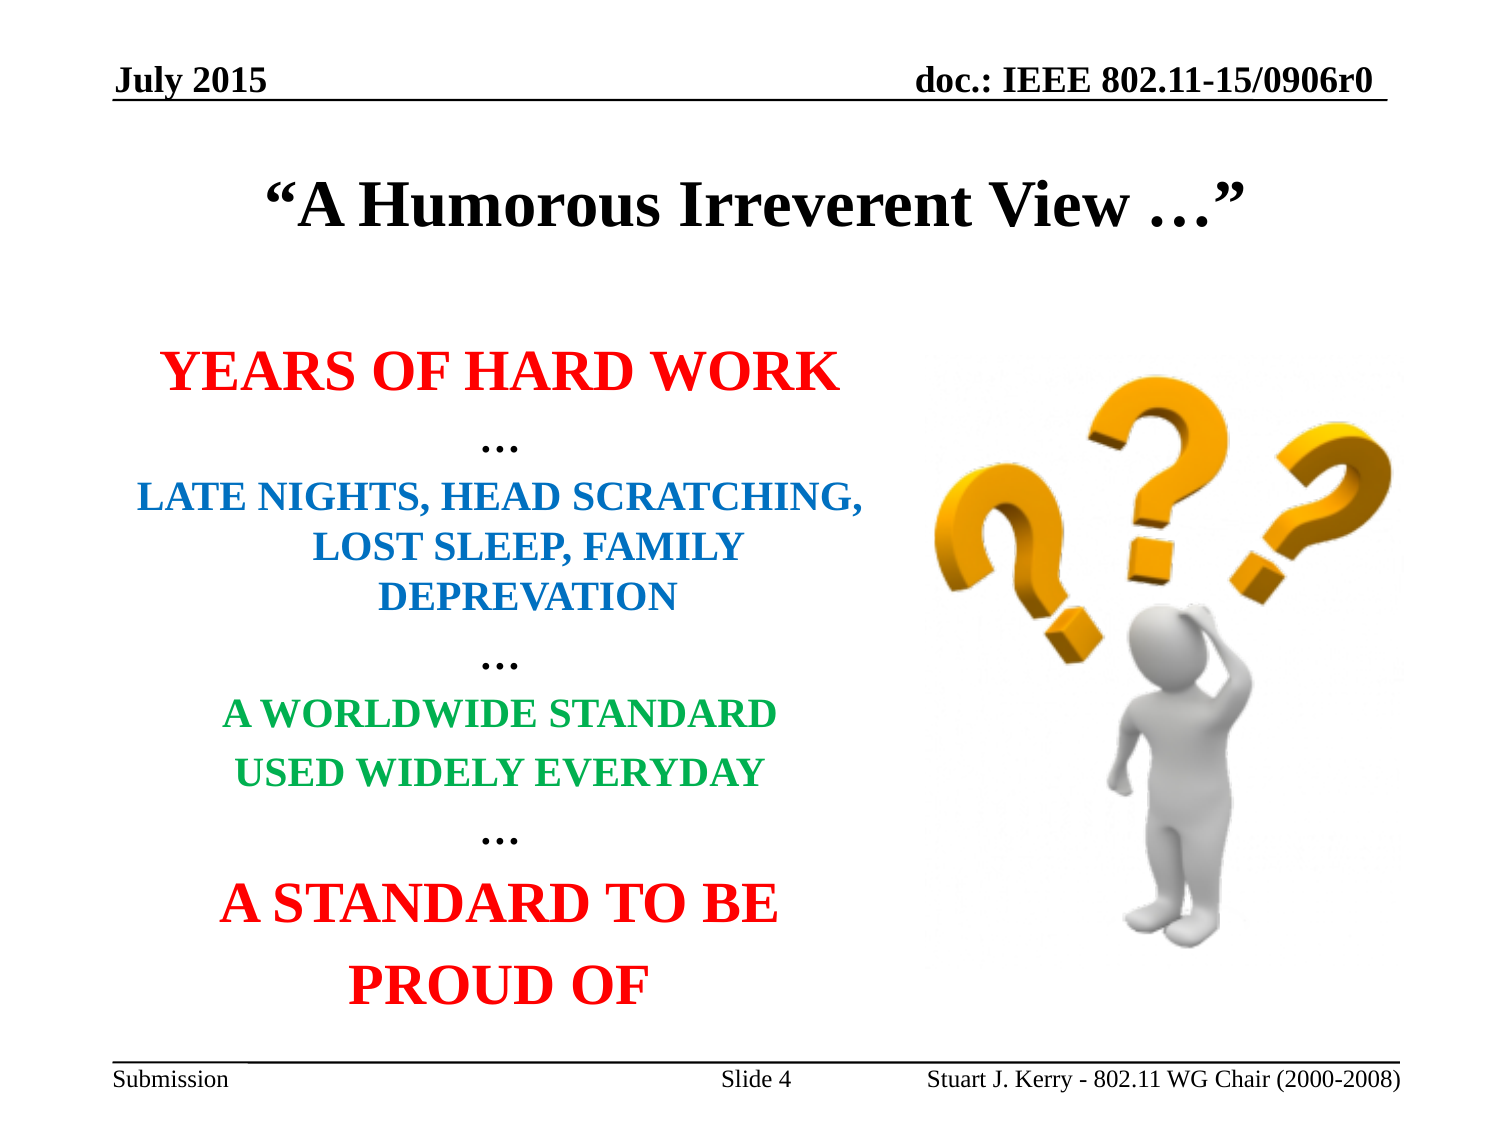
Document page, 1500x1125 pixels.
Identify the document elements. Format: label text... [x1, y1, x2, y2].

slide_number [114, 54, 269, 100]
picture [924, 355, 1404, 970]
list Years of Hard Work … Late Nights, Head Scratching, Lost Sleep, FAMILY DEPREVATION … A Worldwide Standard Used Widely Everyday … A STANDARD TO BE PROUD OF [112, 324, 888, 1001]
slide_number Slide 4 [712, 1062, 800, 1093]
title “A Humorous Irreverent View …” [49, 112, 1463, 288]
footer Stuart J. Kerry - 802.11 WG Chair (2000-2008) [920, 1062, 1402, 1093]
